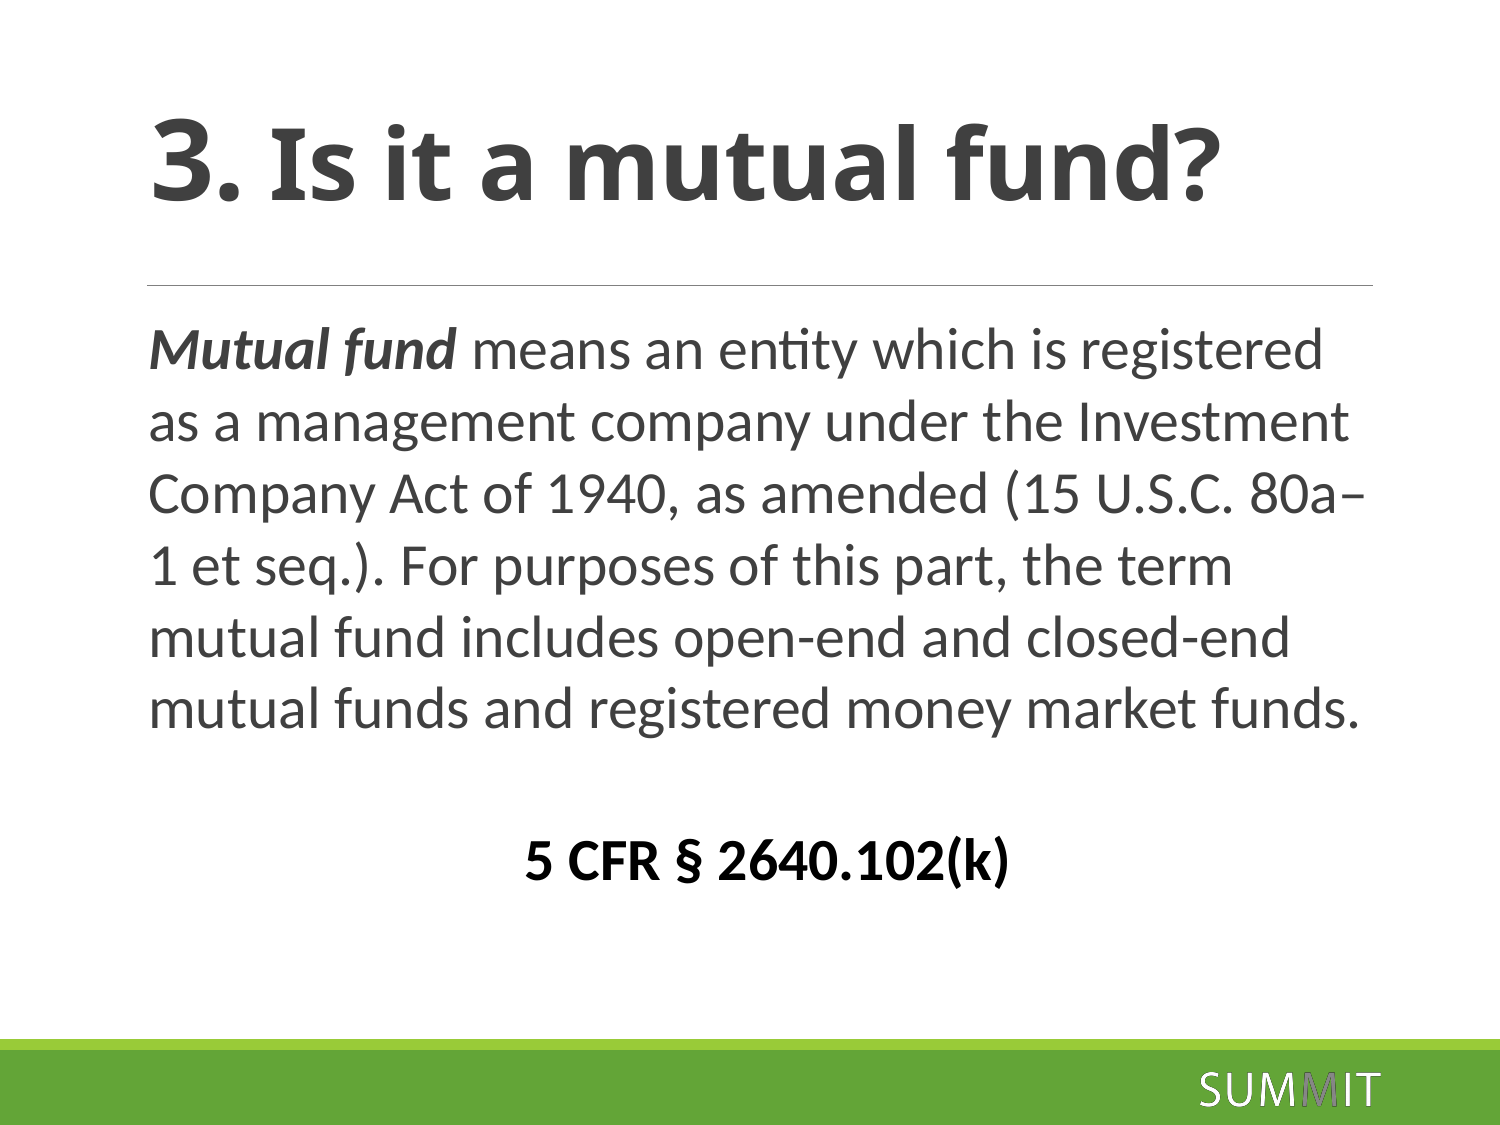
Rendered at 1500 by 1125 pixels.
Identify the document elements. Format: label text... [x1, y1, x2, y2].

title 3. Is it a mutual fund? [135, 47, 1373, 285]
picture [1196, 1024, 1386, 1125]
list Mutual fund means an entity which is registered as a management company under the Investment Company Act of 1940, as amended (15 U.S.C. 80a–1 et seq.). For purposes of this part, the term mutual fund includes open-end and closed-end mutual funds and registered money market funds. 5 CFR § 2640.102(k) [135, 302, 1373, 963]
